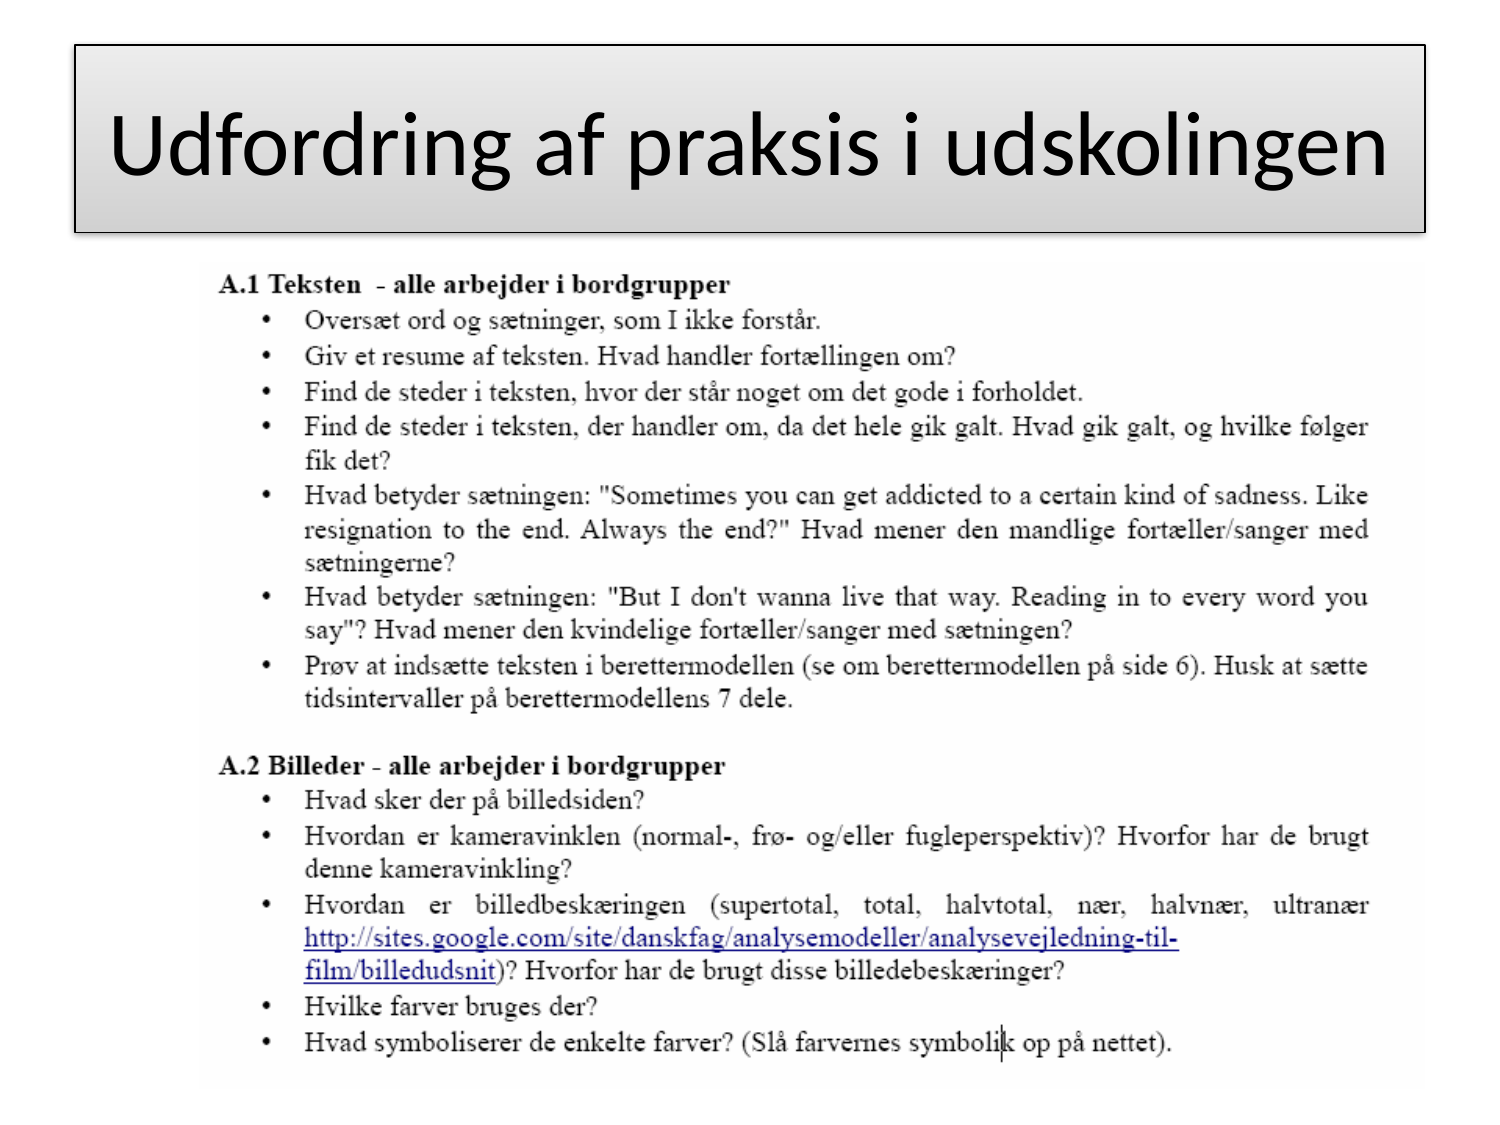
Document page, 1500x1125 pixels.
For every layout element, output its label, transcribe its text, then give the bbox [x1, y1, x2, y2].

title Udfordring af praksis i udskolingen [74, 44, 1426, 233]
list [199, 262, 1426, 1090]
